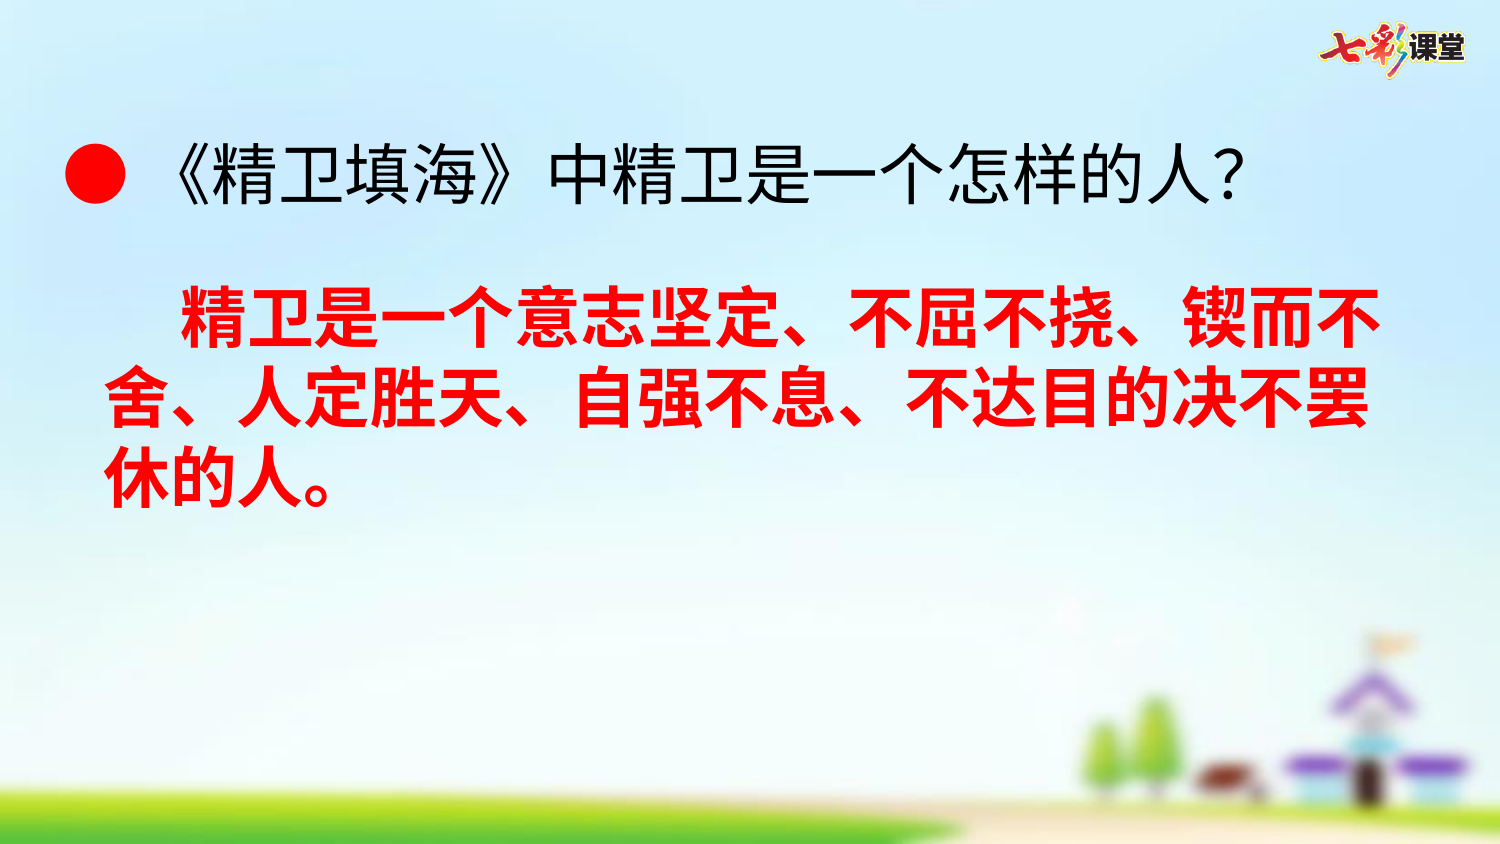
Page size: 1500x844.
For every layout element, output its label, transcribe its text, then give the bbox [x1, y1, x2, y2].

text_box ●《精卫填海》中精卫是一个怎样的人？ [47, 125, 1500, 221]
picture [0, 0, 1500, 844]
text_box 精卫是一个意志坚定、不屈不挠、锲而不舍、人定胜天、自强不息、不达目的决不罢休的人。 [88, 268, 1424, 523]
